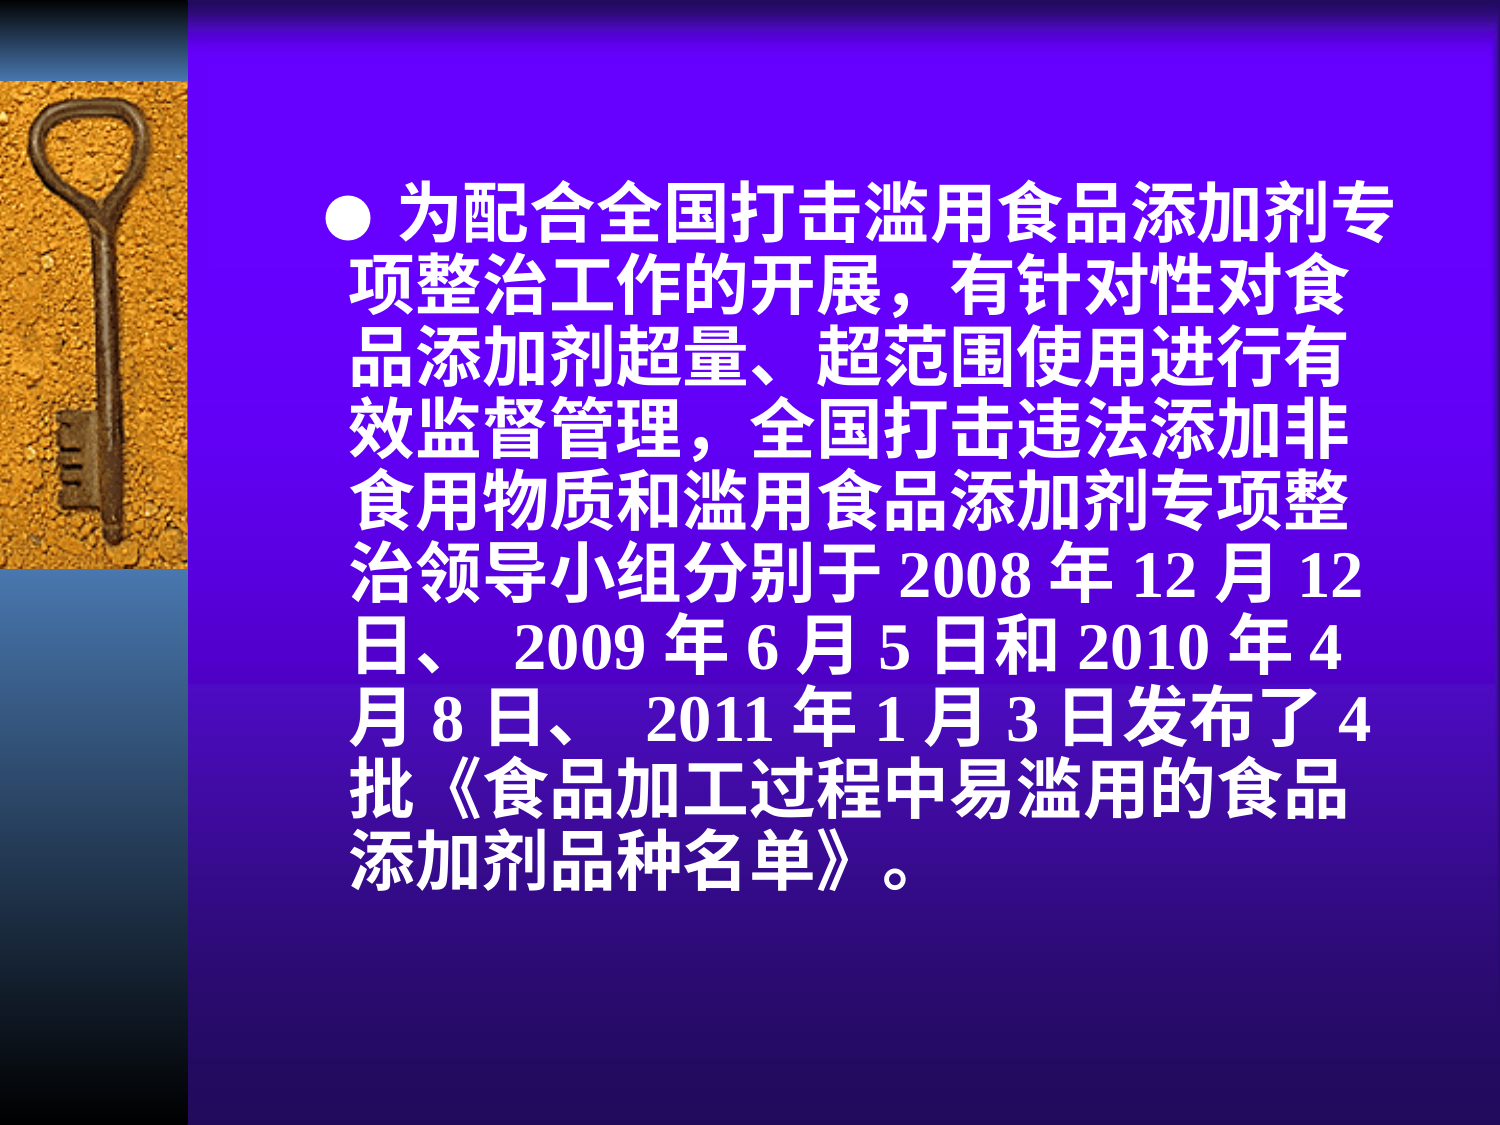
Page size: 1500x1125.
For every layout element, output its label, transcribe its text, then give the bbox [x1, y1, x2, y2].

list ● 为配合全国打击滥用食品添加剂专项整治工作的开展，有针对性对食品添加剂超量、超范围使用进行有效监督管理，全国打击违法添加非食用物质和滥用食品添加剂专项整治领导小组分别于2008年12月12日、 2009年6月5日和2010年4月8日、 2011年1月3日发布了4批《食品加工过程中易滥用的食品添加剂品种名单》。 [277, 172, 1424, 882]
picture [0, 0, 1500, 1125]
